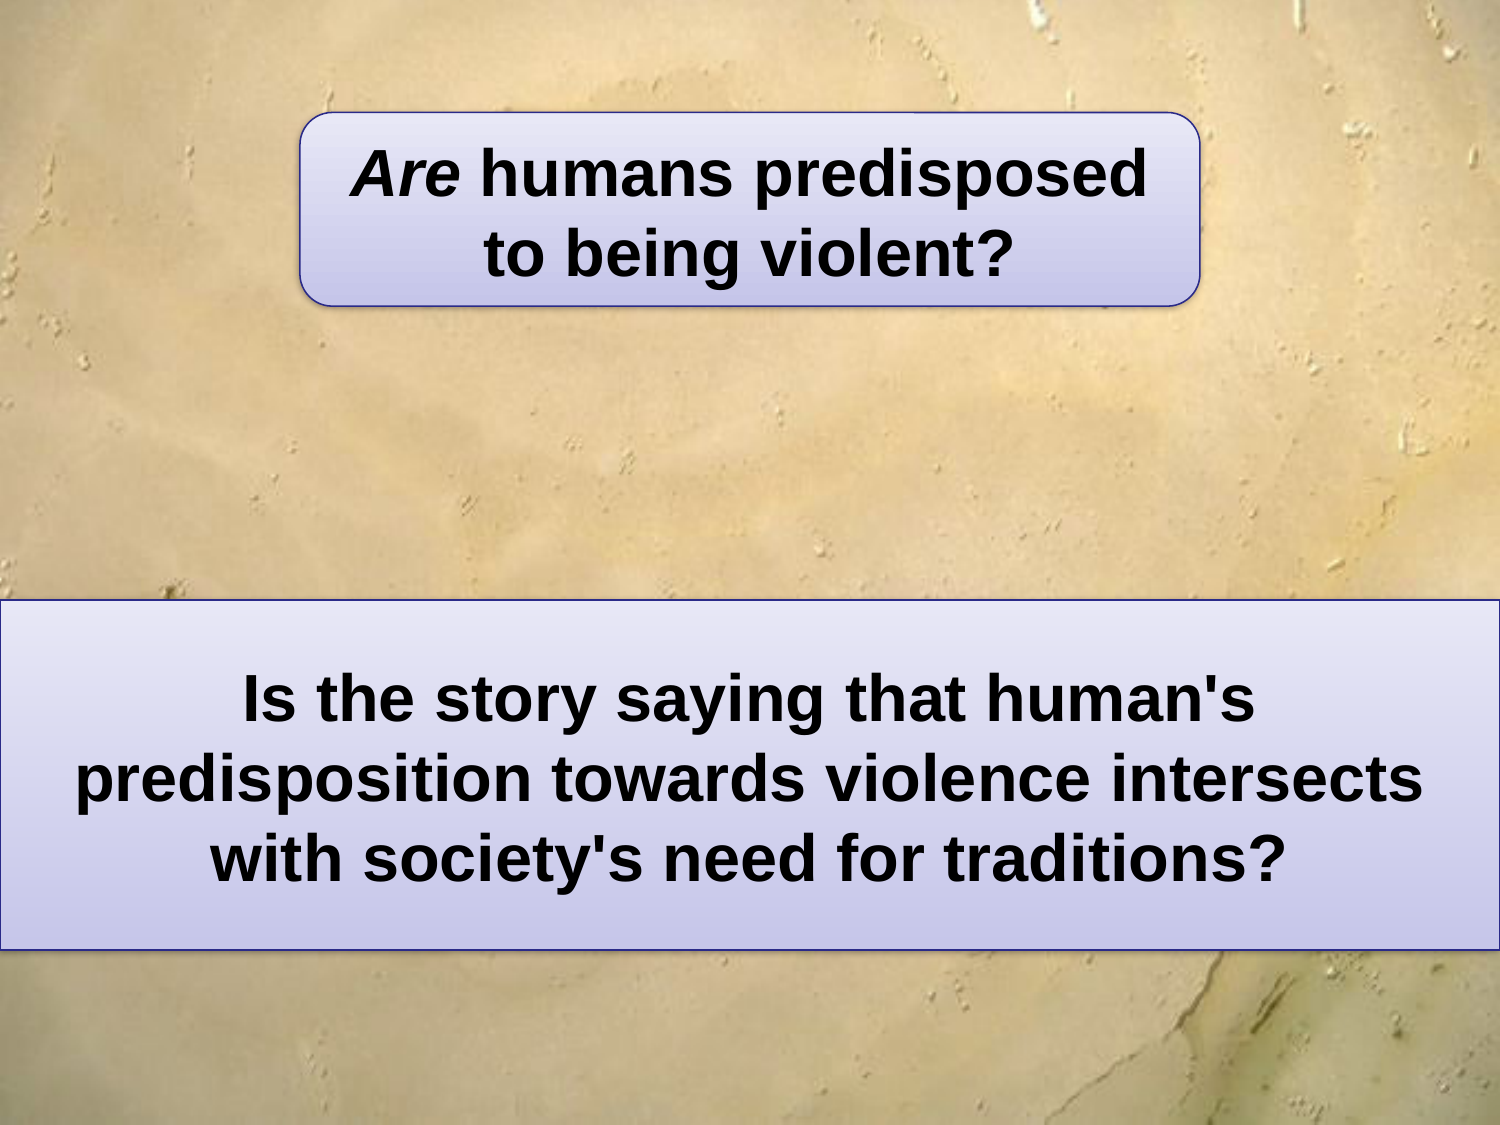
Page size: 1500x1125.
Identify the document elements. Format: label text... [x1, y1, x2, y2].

picture [0, 0, 1500, 599]
text_box Are humans predisposed to being violent? [299, 111, 1201, 307]
title Is the story saying that human's predisposition towards violence intersects with society's need for traditions? [0, 599, 1500, 951]
picture [0, 951, 1500, 1125]
